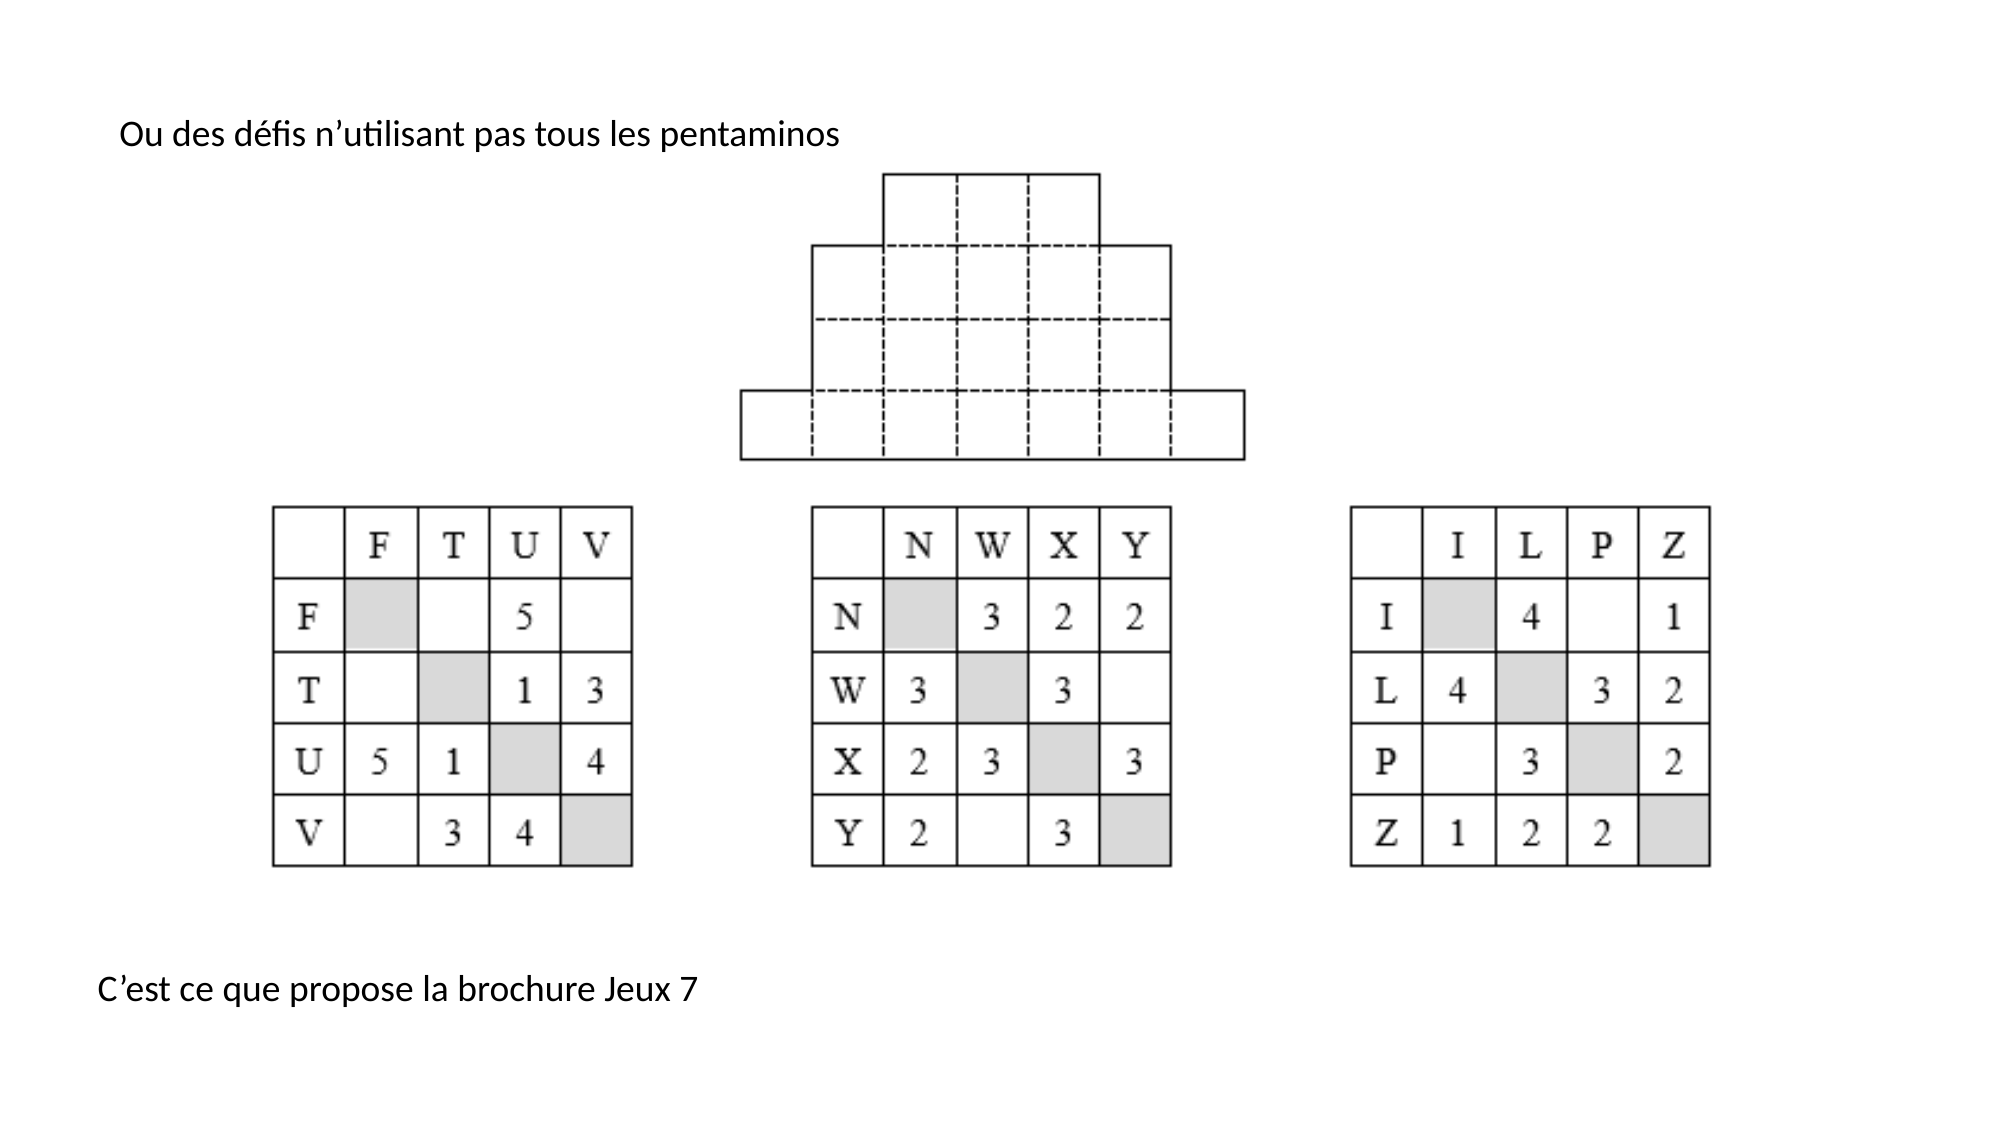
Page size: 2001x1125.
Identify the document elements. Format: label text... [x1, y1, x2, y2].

text_box Ou des défis n’utilisant pas tous les pentaminos [104, 101, 1722, 162]
picture [184, 162, 1778, 901]
text_box C’est ce que propose la brochure Jeux 7 [82, 956, 1833, 1016]
